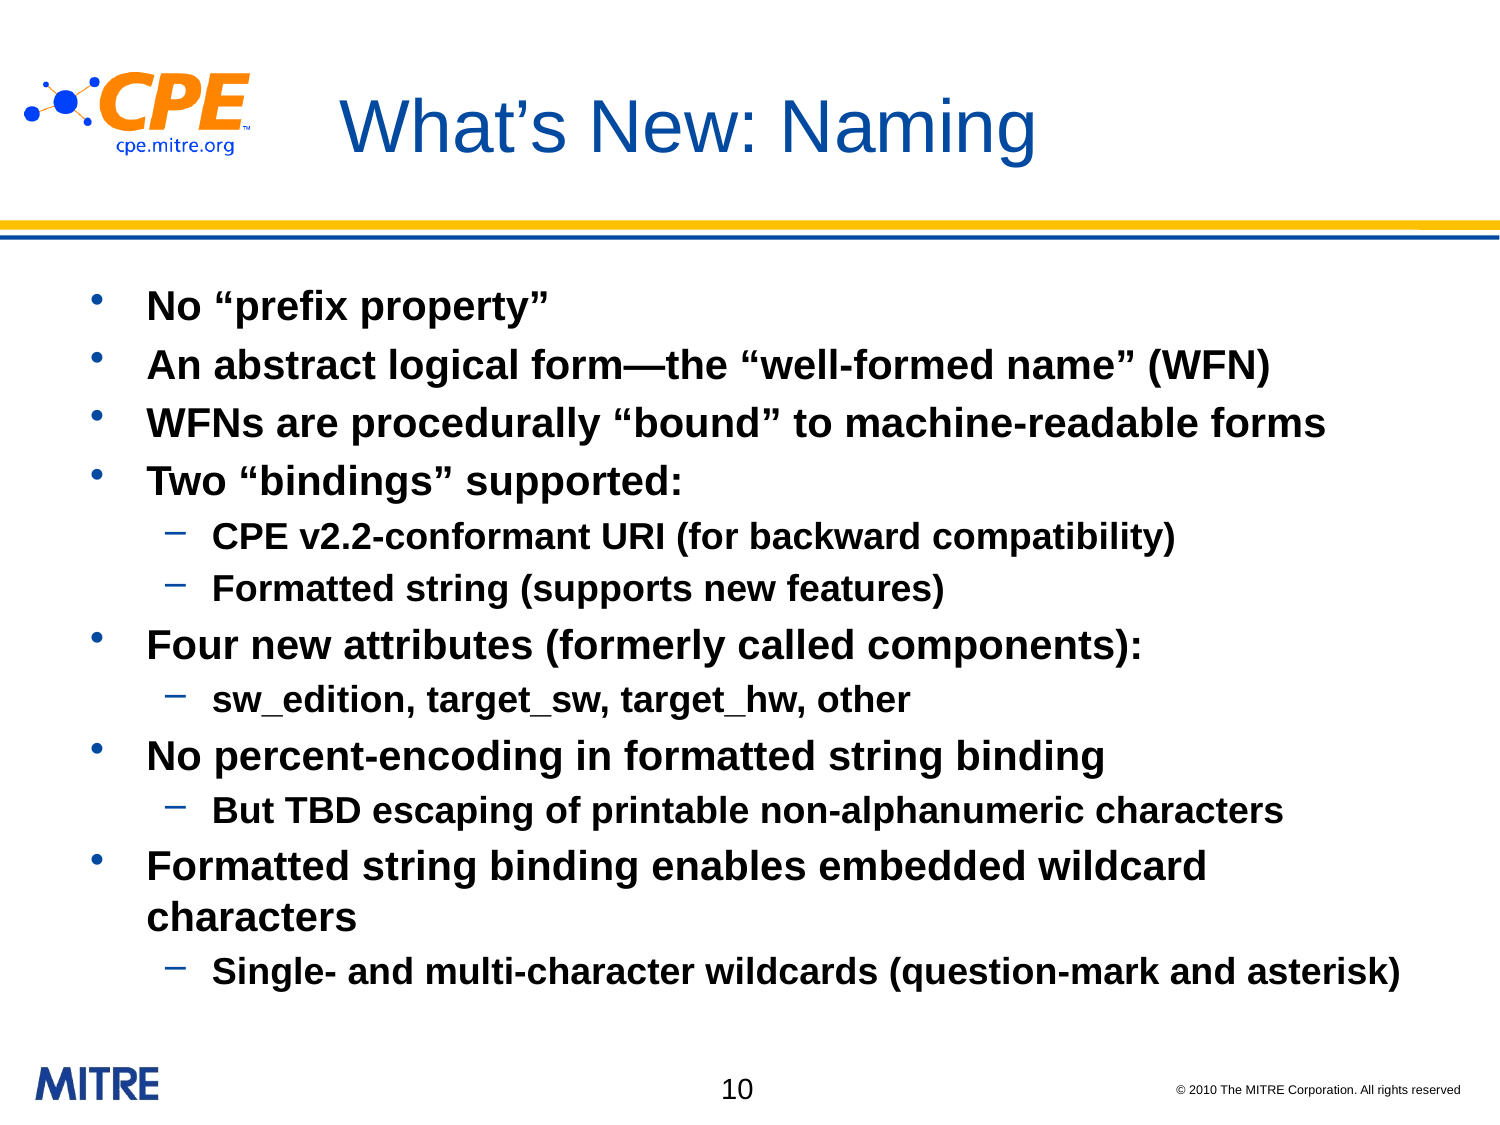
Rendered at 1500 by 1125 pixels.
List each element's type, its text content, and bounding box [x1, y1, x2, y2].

list No “prefix property” An abstract logical form—the “well-formed name” (WFN) WFNs are procedurally “bound” to machine-readable forms Two “bindings” supported: CPE v2.2-conformant URI (for backward compatibility) Formatted string (supports new features) Four new attributes (formerly called components): sw_edition, target_sw, target_hw, other No percent-encoding in formatted string binding But TBD escaping of printable non-alphanumeric characters Formatted string binding enables embedded wildcard characters Single- and multi-character wildcards (question-mark and asterisk) [74, 271, 1426, 990]
picture [24, 72, 250, 156]
slide_number 10 [562, 1062, 913, 1113]
title What’s New: Naming [324, 44, 1438, 201]
picture [30, 1064, 163, 1106]
